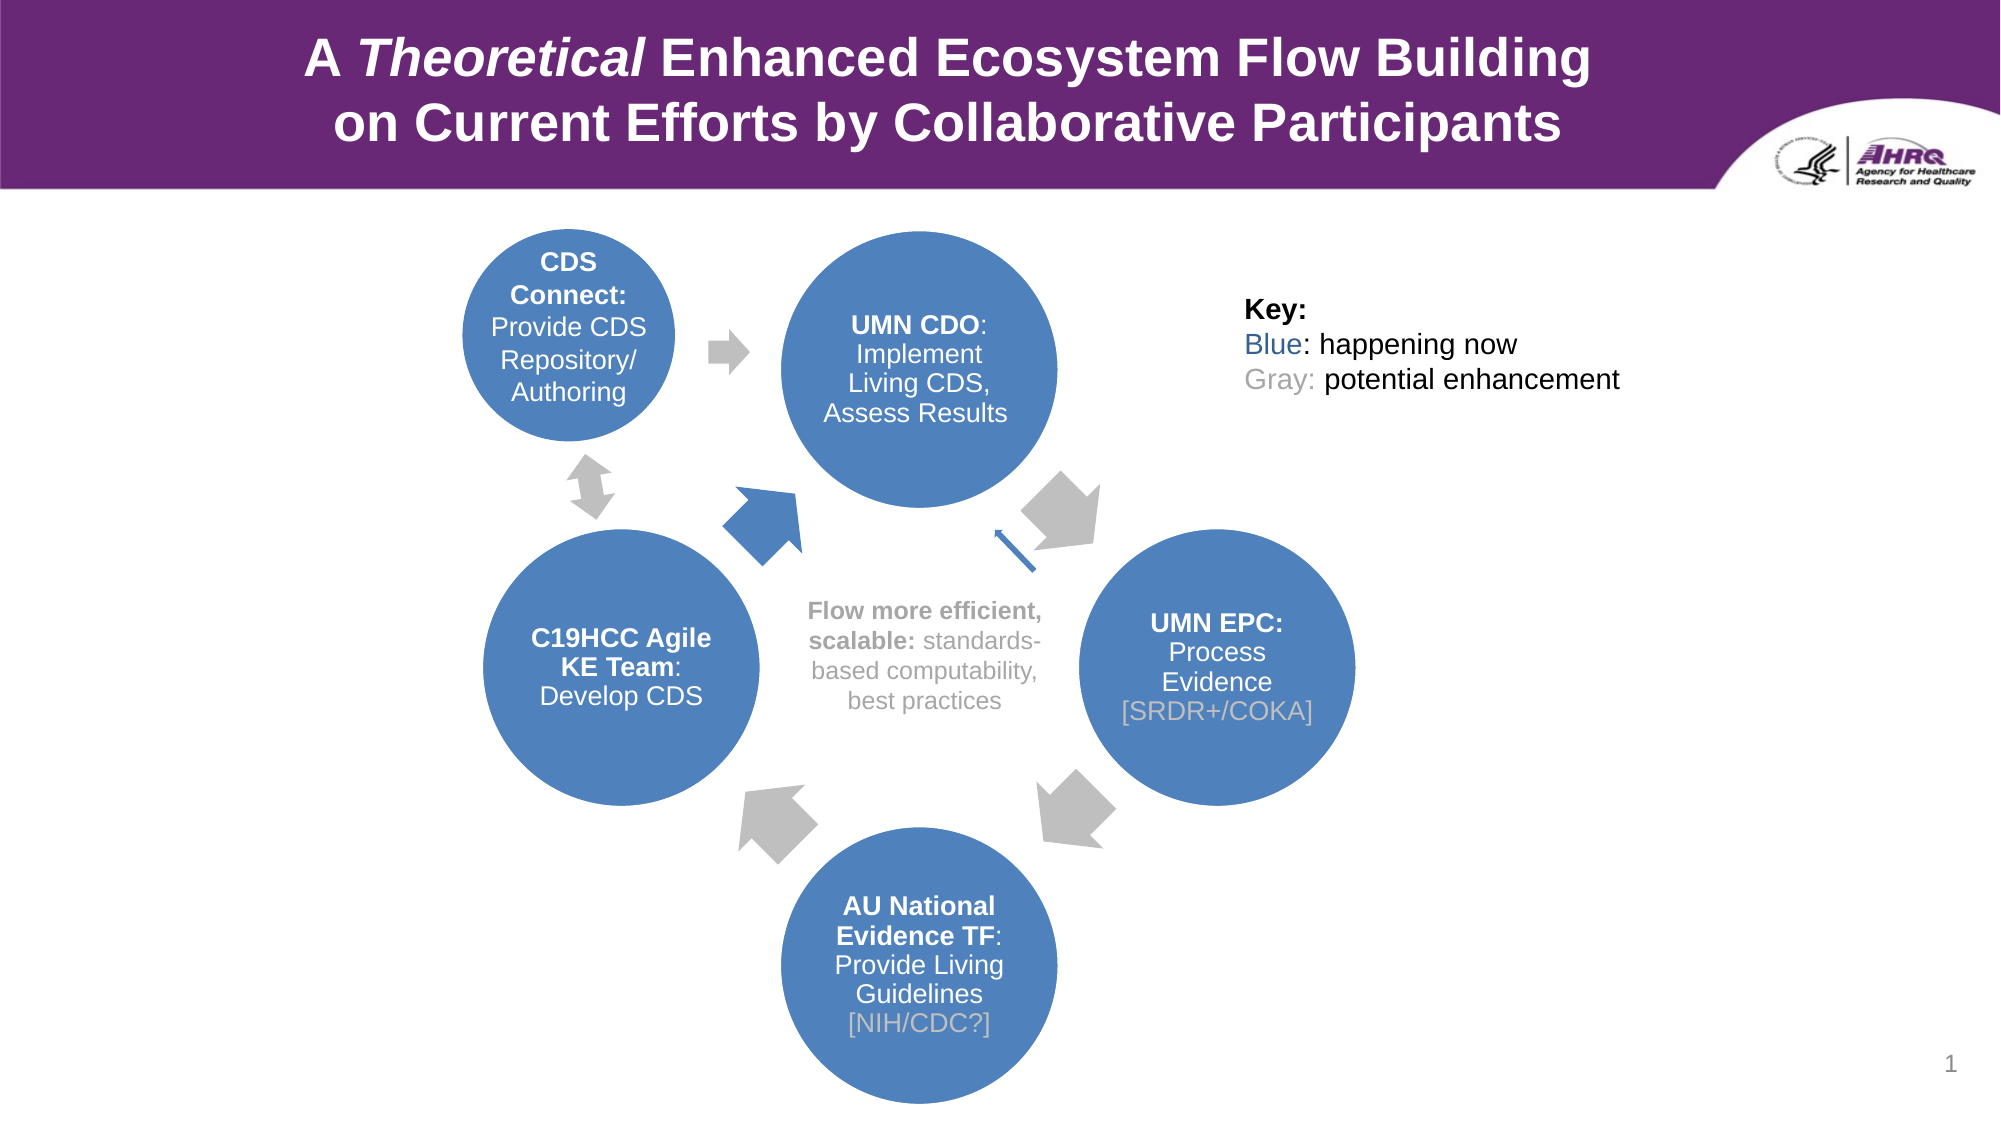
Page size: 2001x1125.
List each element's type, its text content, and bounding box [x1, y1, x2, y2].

picture [0, 0, 2001, 1125]
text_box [300, 228, 1538, 1107]
slide_number 1 [1853, 1019, 1974, 1106]
title A Theoretical Enhanced Ecosystem Flow Building on Current Efforts by Collaborative Participants [249, 24, 1648, 151]
text_box Key: Blue: happening now Gray: potential enhancement [1542, 282, 1640, 403]
